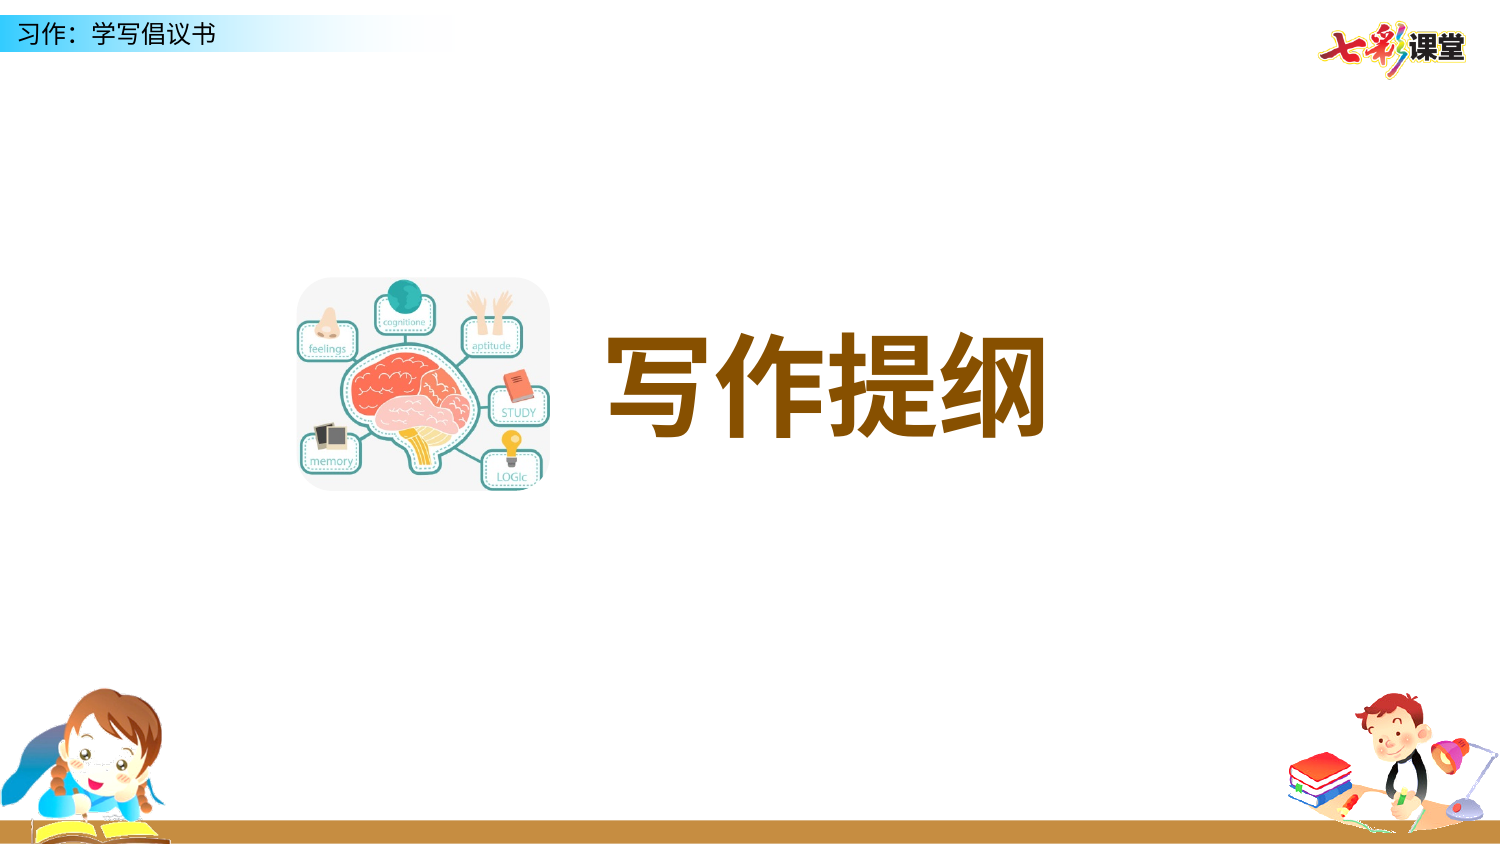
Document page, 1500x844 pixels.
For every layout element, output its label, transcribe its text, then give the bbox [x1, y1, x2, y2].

picture [0, 648, 180, 844]
picture [1316, 20, 1468, 80]
picture [296, 277, 551, 492]
picture [1284, 648, 1500, 844]
text_box 写作提纲 [589, 310, 1075, 457]
